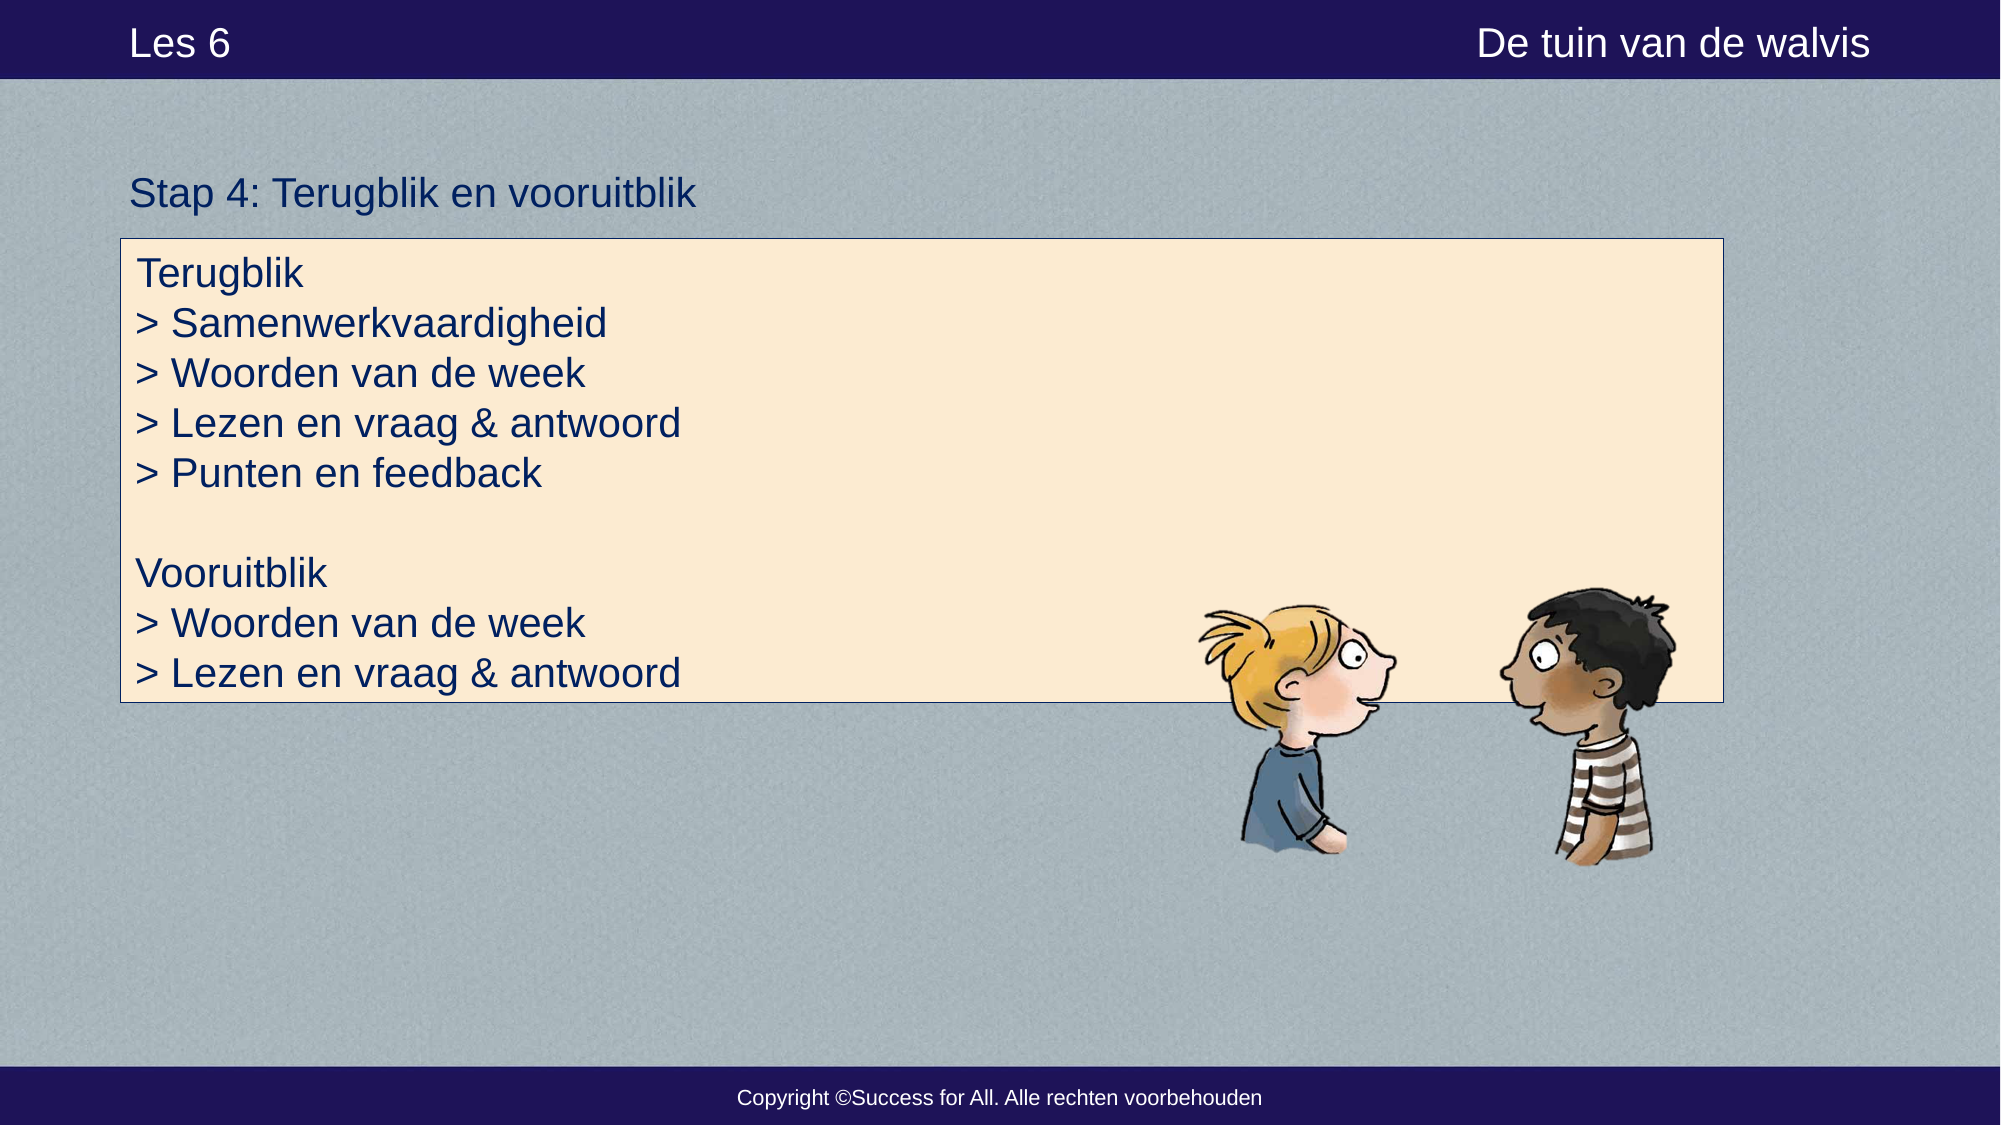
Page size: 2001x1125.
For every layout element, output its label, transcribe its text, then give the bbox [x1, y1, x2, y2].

picture [0, 0, 2001, 1125]
text_box De tuin van de walvis [999, 8, 1886, 73]
text_box Les 6 [114, 8, 354, 73]
text_box Copyright ©Success for All. Alle rechten voorbehouden [0, 1076, 2000, 1125]
text_box Stap 4: Terugblik en vooruitblik [114, 158, 907, 223]
text_box Terugblik > Samenwerkvaardigheid > Woorden van de week > Lezen en vraag & antwoord > Punten en feedback Vooruitblik > Woorden van de week > Lezen en vraag & antwoord [120, 238, 1724, 703]
